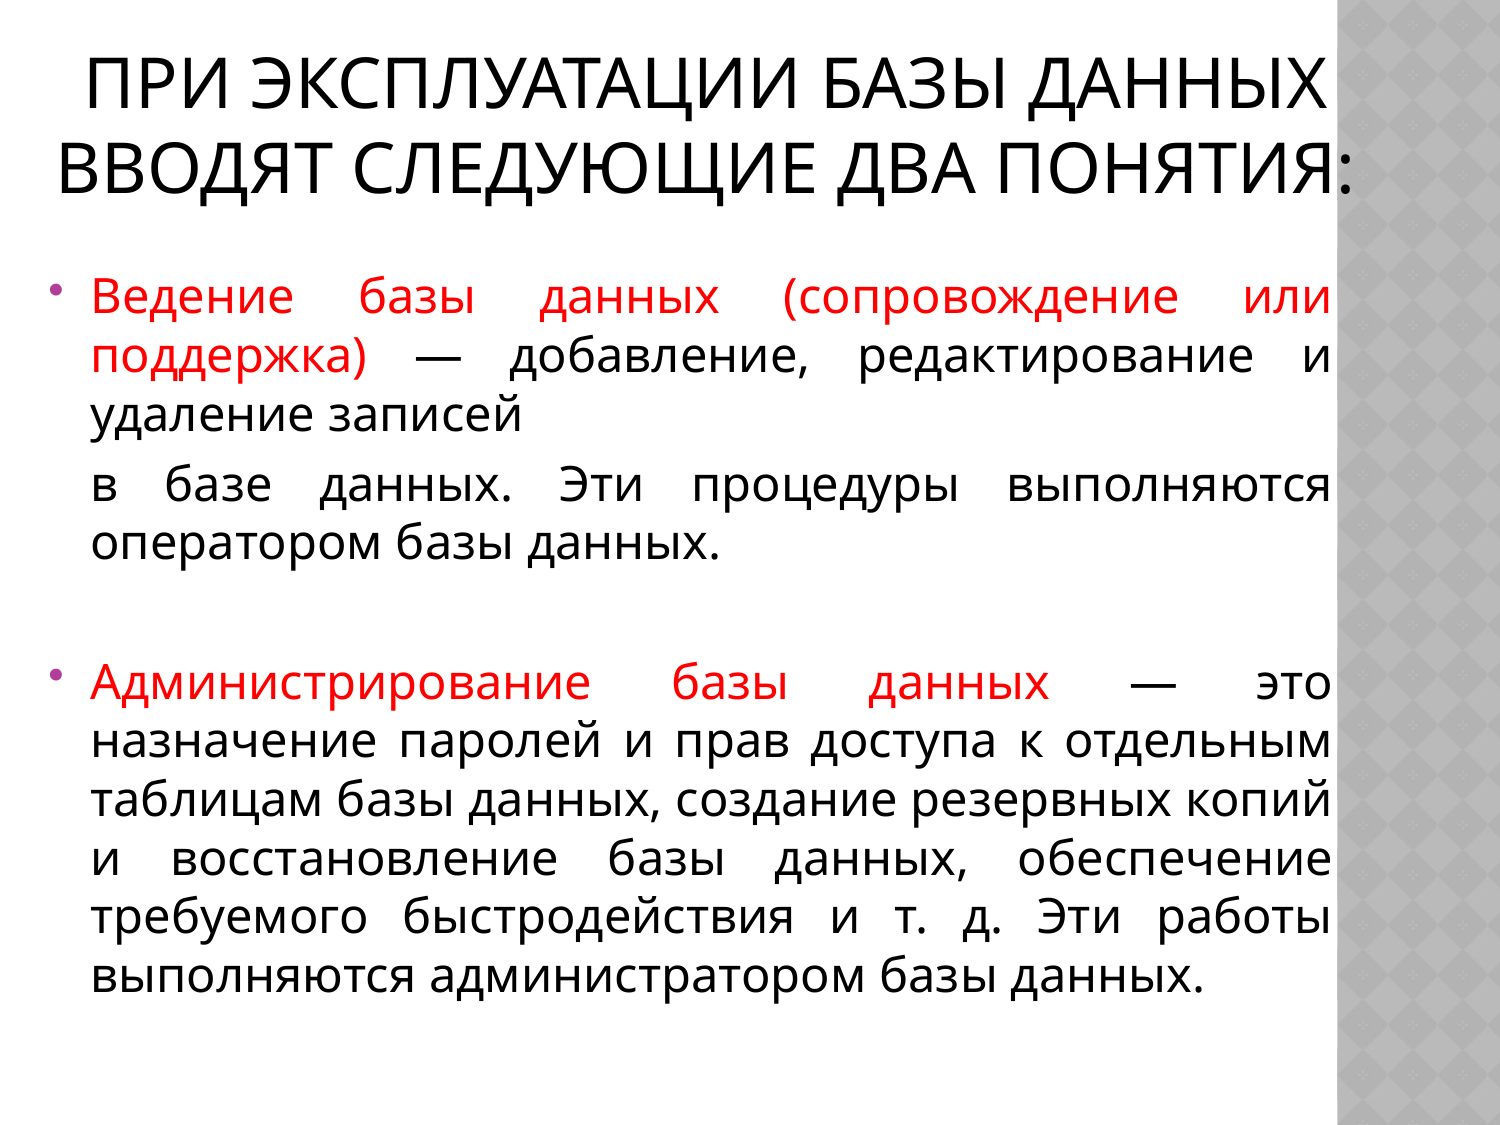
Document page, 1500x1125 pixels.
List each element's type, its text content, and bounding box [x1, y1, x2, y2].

list Ведение базы данных (сопровождение или поддержка) — добавление, редактирование и удаление записей в базе данных. Эти процедуры выполняются оператором базы данных. Администрирование базы данных — это назначение паролей и прав доступа к отдельным таблицам базы данных, создание резервных копий и восстановление базы данных, обеспечение требуемого быстродействия и т. д. Эти работы выполняются администратором базы данных. [35, 257, 1348, 1027]
title При эксплуатации базы данных вводят следующие два понятия: [35, 35, 1378, 208]
